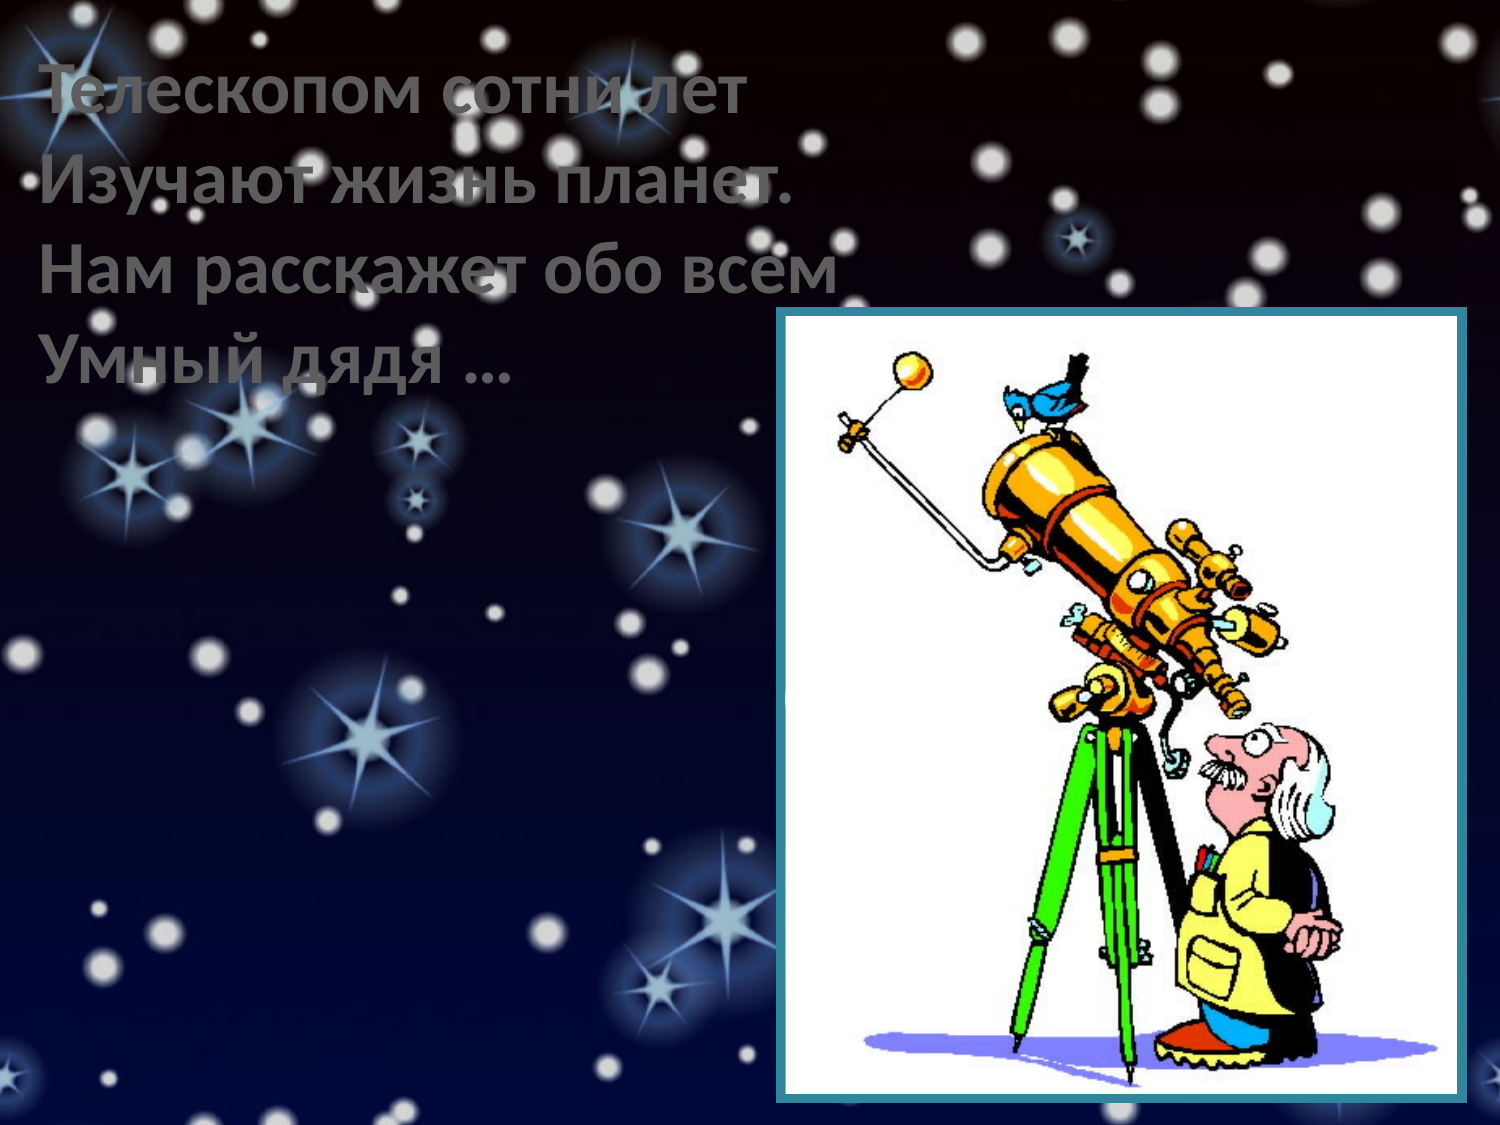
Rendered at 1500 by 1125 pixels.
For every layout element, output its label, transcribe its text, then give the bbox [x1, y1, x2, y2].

text_box Телескопом сотни лет Изучают жизнь планет. Нам расскажет обо всем Умный дядя … [23, 30, 1076, 406]
picture [0, 0, 1500, 1125]
